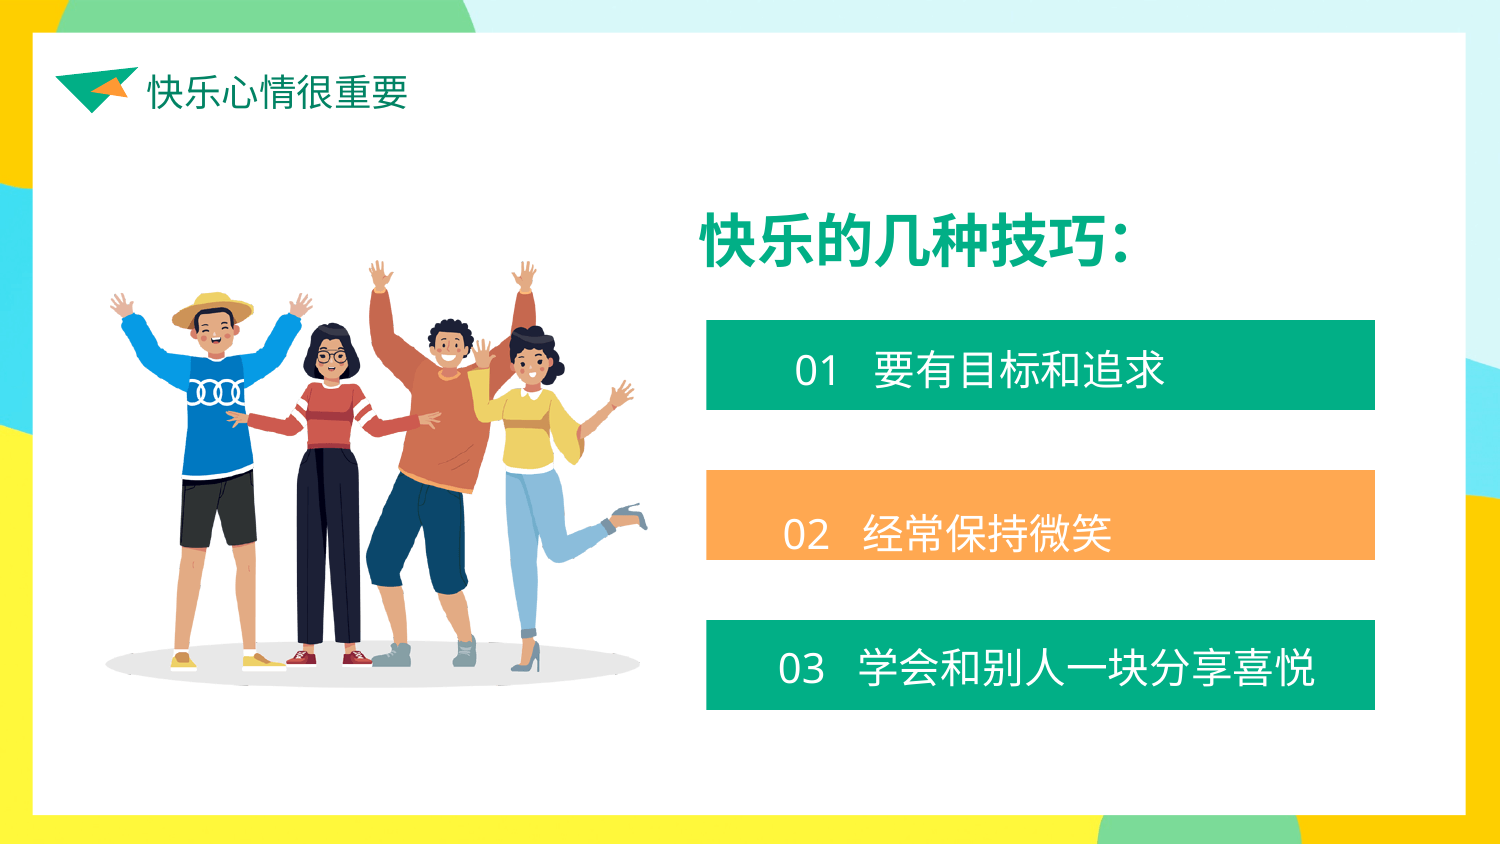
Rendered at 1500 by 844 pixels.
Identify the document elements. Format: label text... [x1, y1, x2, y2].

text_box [706, 470, 1375, 560]
picture [0, 0, 1500, 844]
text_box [706, 320, 1375, 410]
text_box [706, 620, 1375, 710]
text_box 快乐的几种技巧： [684, 196, 1180, 282]
